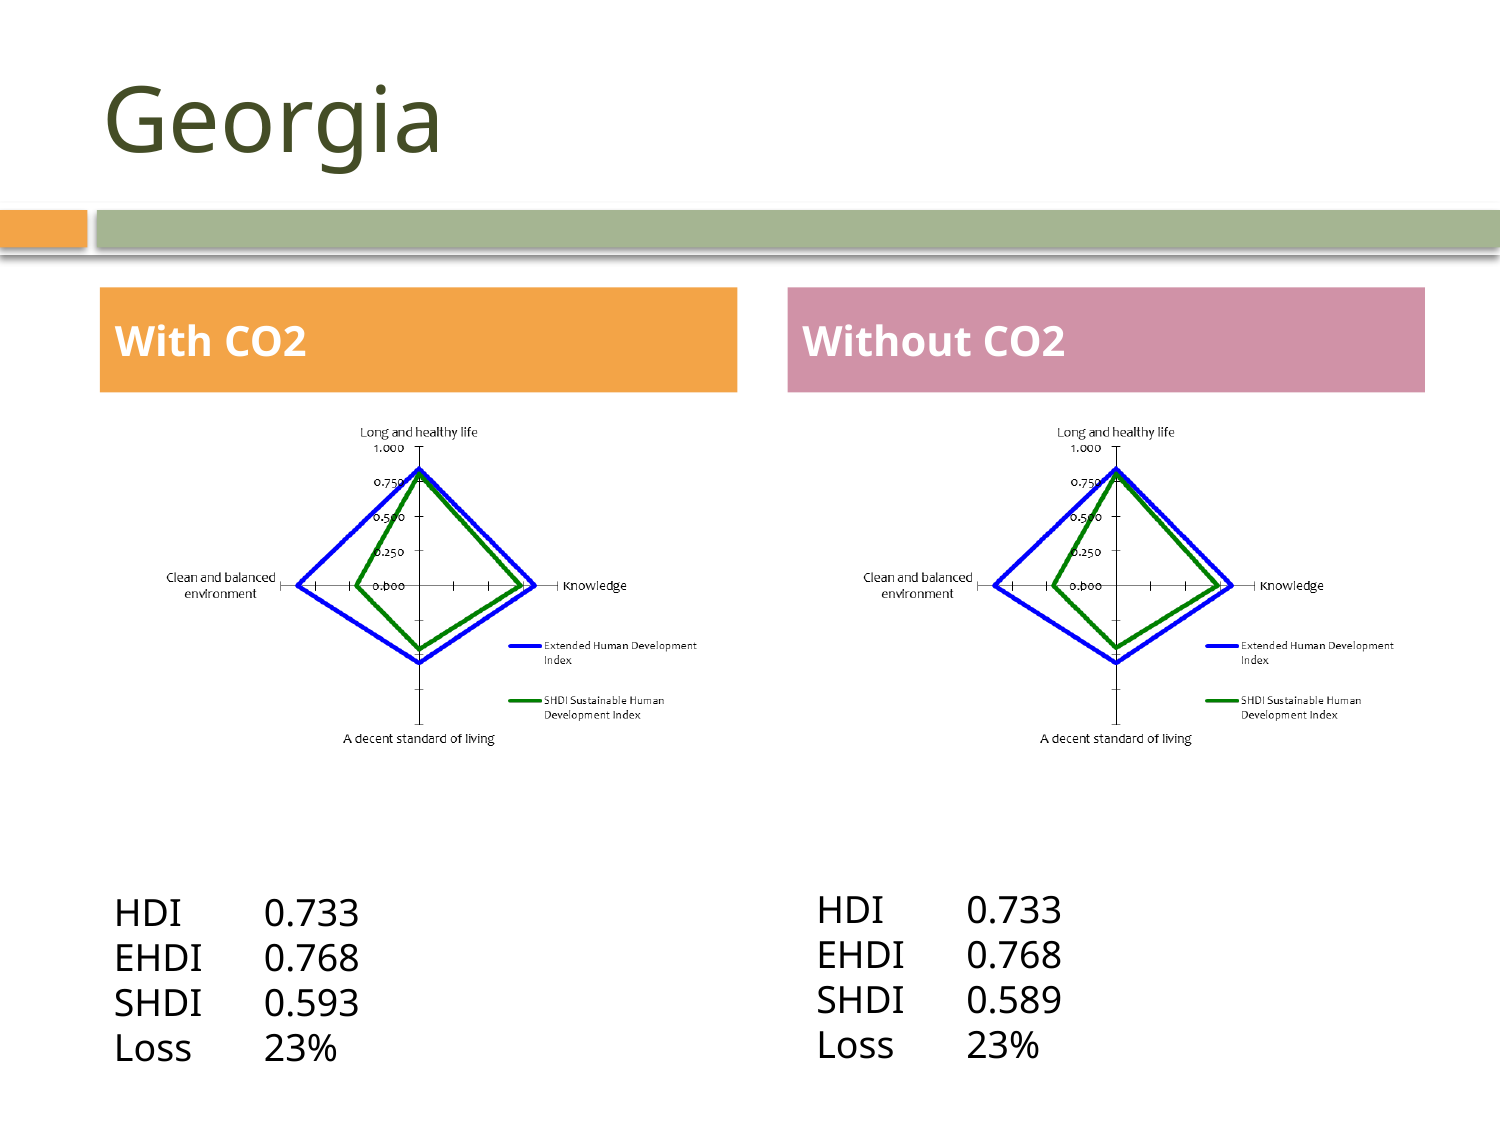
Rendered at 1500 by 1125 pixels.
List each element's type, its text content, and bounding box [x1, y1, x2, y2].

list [796, 408, 1436, 753]
text_box HDI 0.733 EHDI 0.768 SHDI 0.593 Loss 23% [99, 881, 375, 1122]
text_box HDI 0.733 EHDI 0.768 SHDI 0.589 Loss 23% [801, 878, 1077, 1119]
title Georgia [87, 44, 1425, 188]
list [100, 408, 739, 753]
list Without CO2 [787, 287, 1425, 393]
list With CO2 [99, 287, 738, 393]
